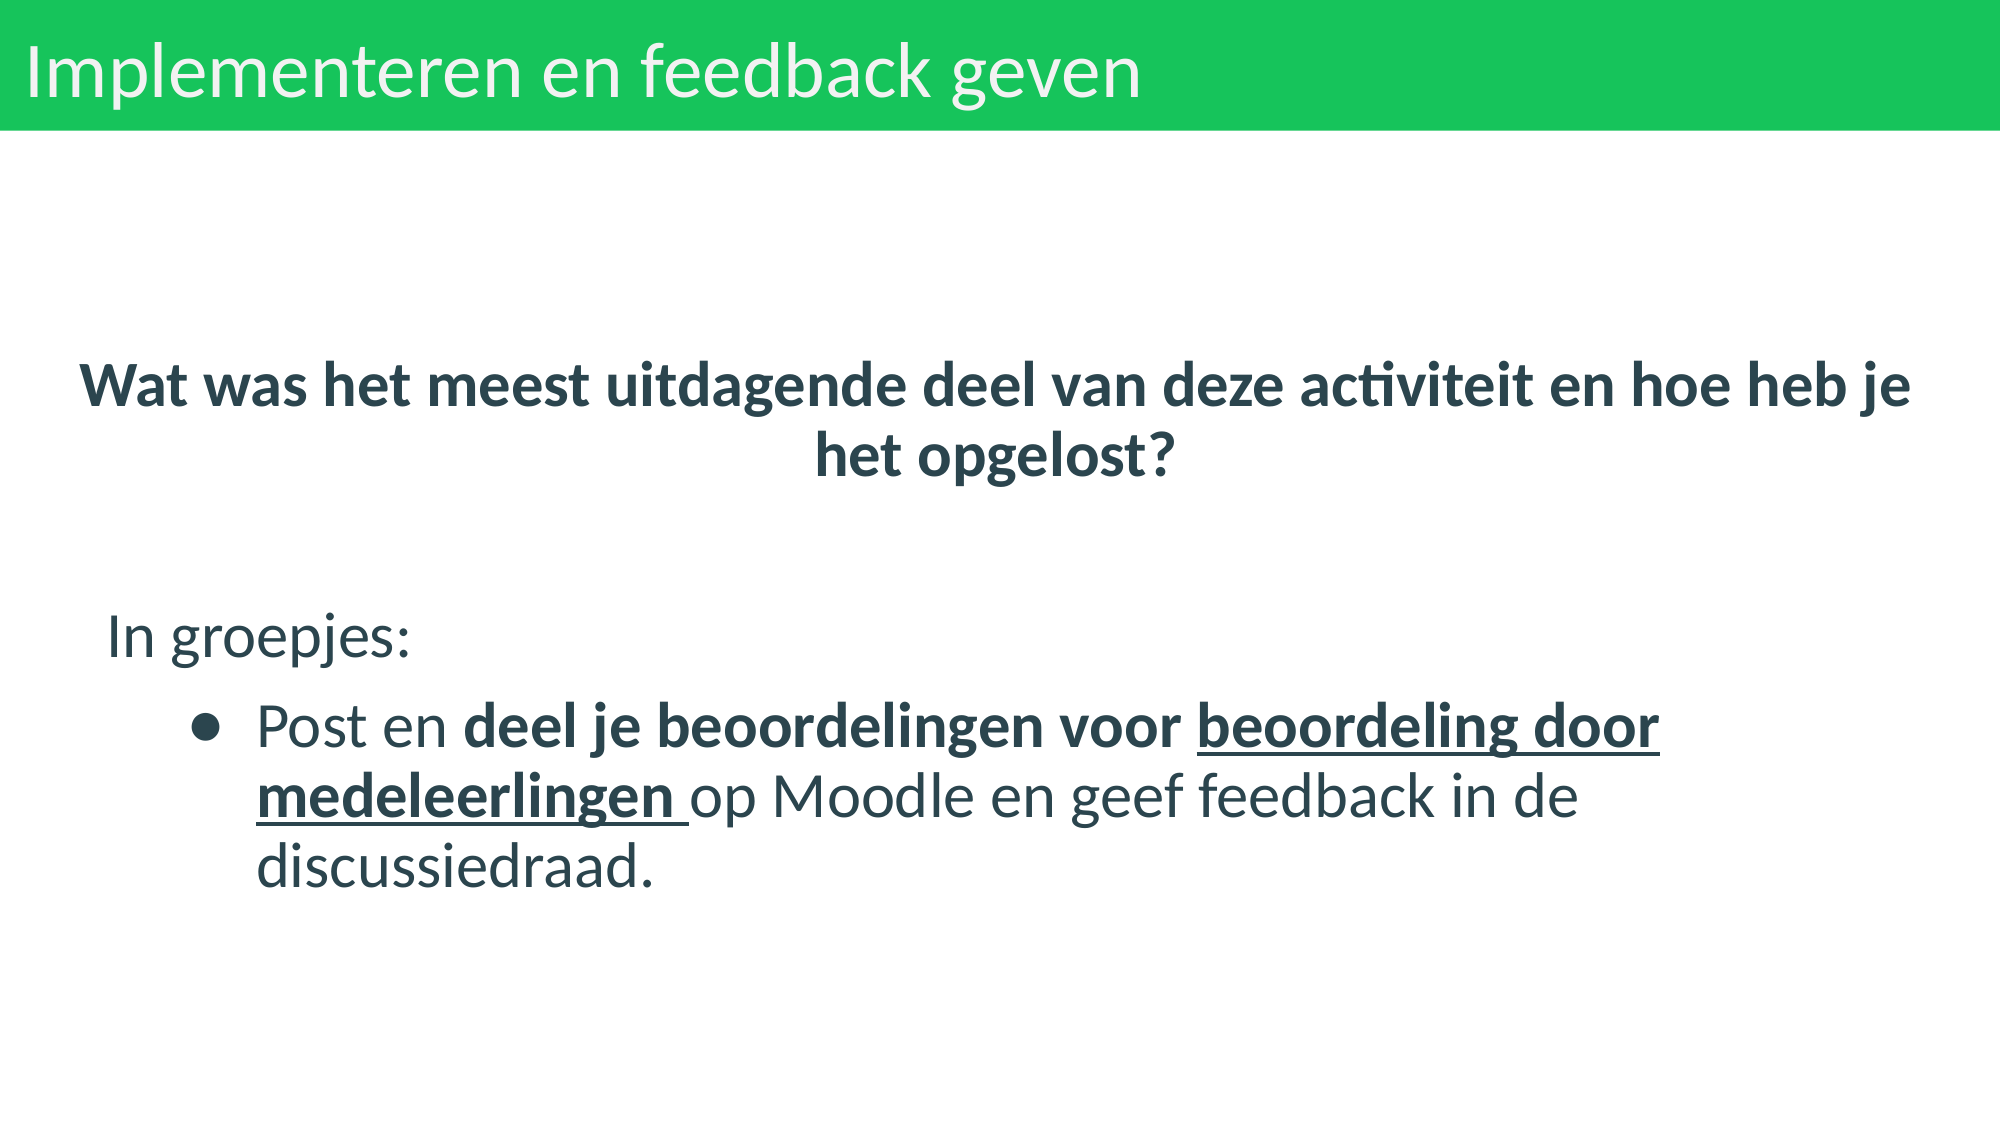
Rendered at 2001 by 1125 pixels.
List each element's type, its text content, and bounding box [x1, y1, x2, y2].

list Wat was het meest uitdagende deel van deze activiteit en hoe heb je het opgelost? In groepjes: Post en deel je beoordelingen voor beoordeling door medeleerlingen op Moodle en geef feedback in de discussiedraad. [16, 144, 1976, 1108]
title Implementeren en feedback geven [16, 13, 1976, 131]
